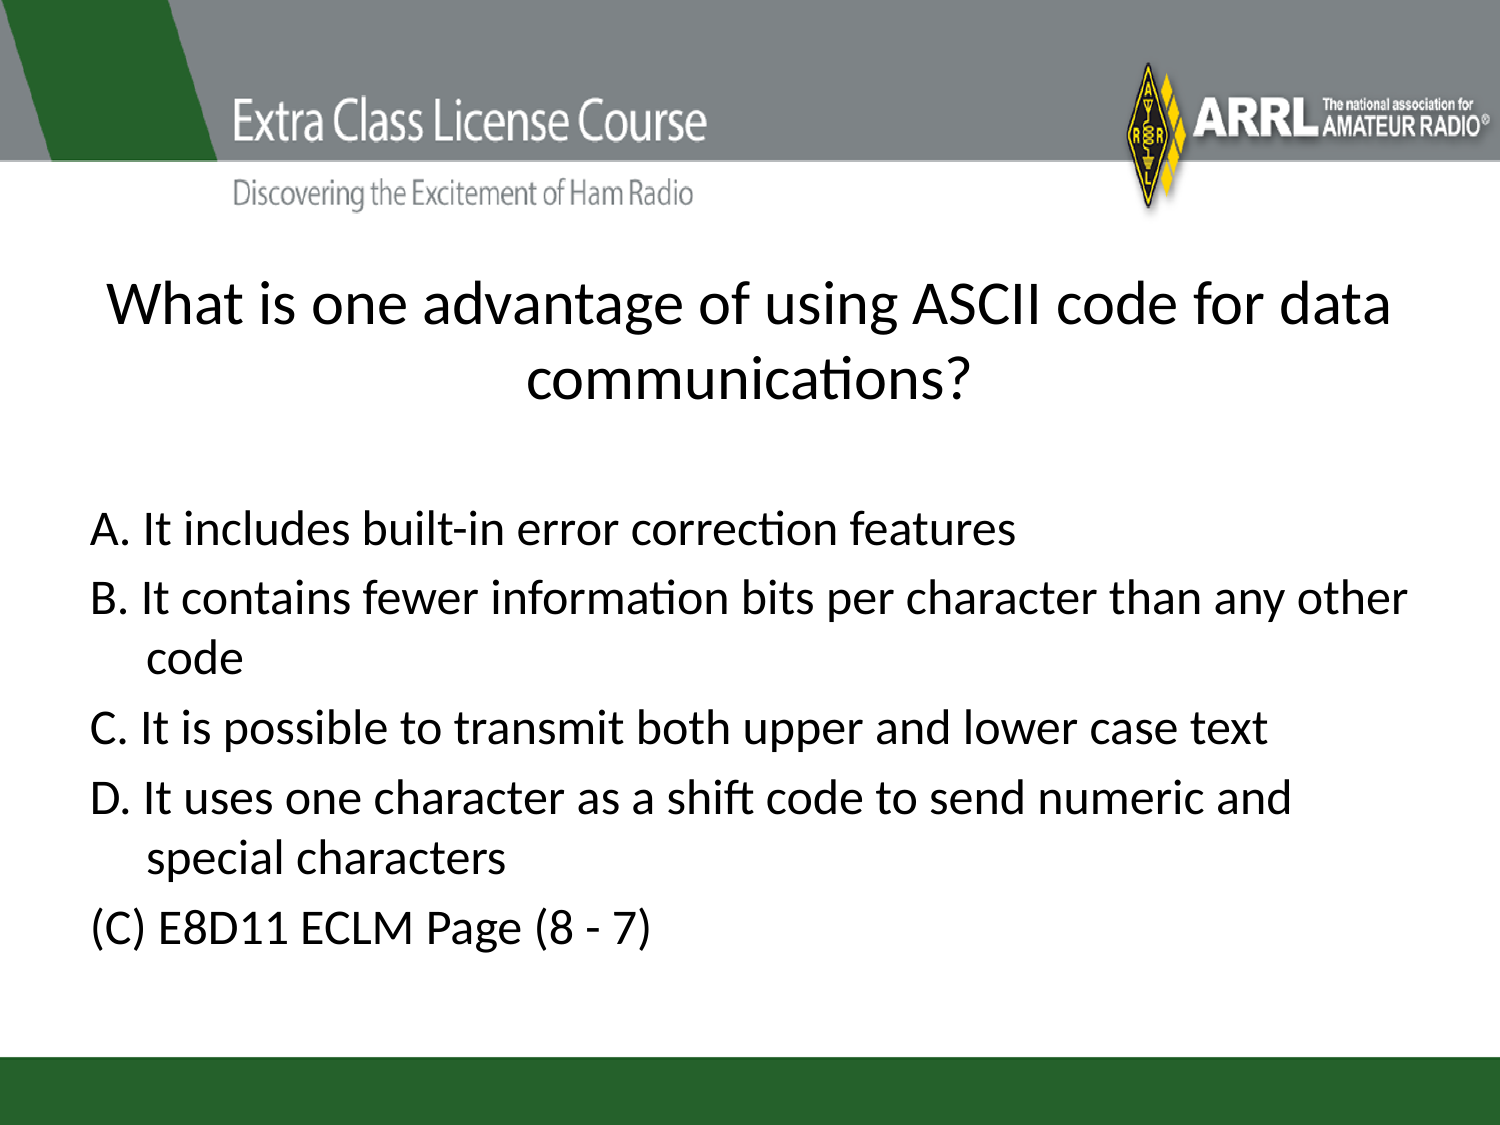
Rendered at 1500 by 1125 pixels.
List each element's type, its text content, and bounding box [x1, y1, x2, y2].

title What is one advantage of using ASCII code for data communications? [75, 254, 1425, 435]
list A. It includes built-in error correction features B. It contains fewer information bits per character than any other code C. It is possible to transmit both upper and lower case text D. It uses one character as a shift code to send numeric and special characters (C) E8D11 ECLM Page (8 - 7) [75, 487, 1425, 1005]
picture [0, 0, 1500, 1125]
